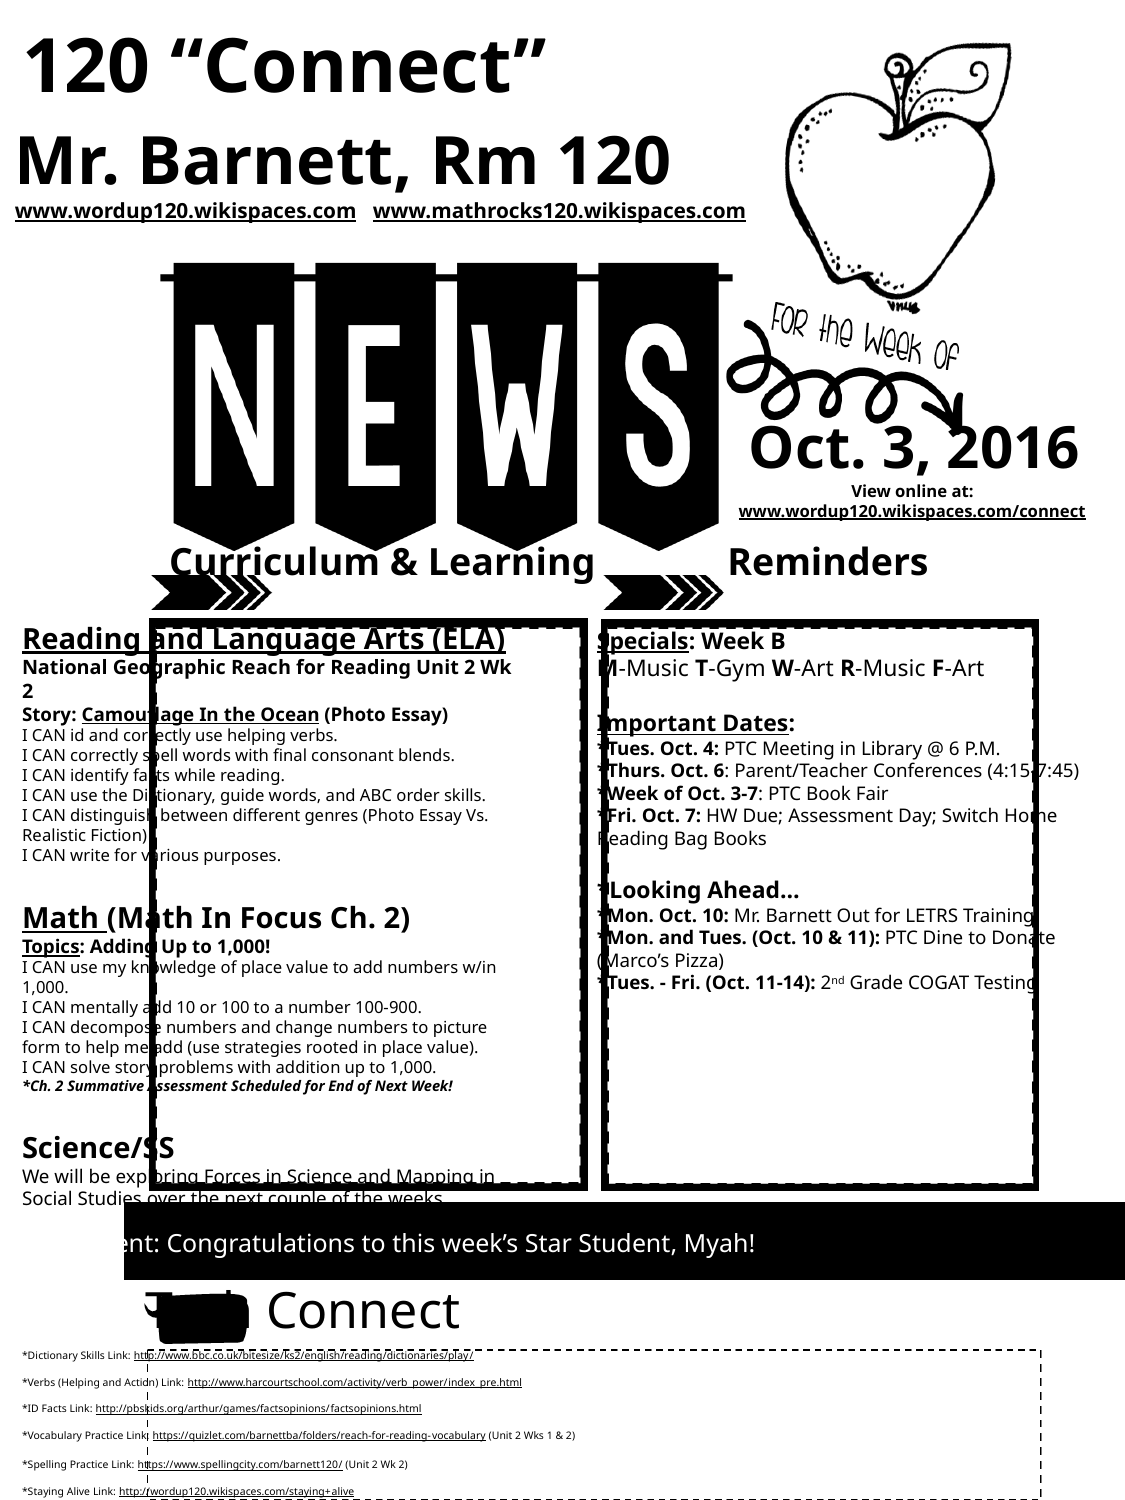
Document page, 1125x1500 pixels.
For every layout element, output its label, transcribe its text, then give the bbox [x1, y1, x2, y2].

picture [0, 0, 1125, 1190]
text_box *Dictionary Skills Link: http://www.bbc.co.uk/bitesize/ks2/english/reading/dictionaries/play/ *Verbs (Helping and Action) Link: http://www.harcourtschool.com/activity/verb_power/index_pre.html *ID Facts Link: http://pbskids.org/arthur/games/factsopinions/factsopinions.html *Vocabulary Practice Link: https://quizlet.com/barnettba/folders/reach-for-reading-vocabulary (Unit 2 Wks 1 & 2) *Spelling Practice Link: https://www.spellingcity.com/barnett120/ (Unit 2 Wk 2) *Staying Alive Link: http://wordup120.wikispaces.com/staying+alive FLIP ONTO THE BACK FOR DIRECTIONS ON HOW TO ACCESS MOBYMAX ONLINE CORE SKILLS PRACTICE AND XTRAMATH FACTS PRACTICE!!! [7, 1341, 1112, 1500]
text_box Oct. 3, 2016 View online at: www.wordup120.wikispaces.com/connect [713, 403, 1116, 531]
text_box Reading and Language Arts (ELA) National Geographic Reach for Reading Unit 2 Wk 2 Story: Camouflage In the Ocean (Photo Essay) I CAN id and correctly use helping verbs. I CAN correctly spell words with final consonant blends. I CAN identify facts while reading. I CAN use the Dictionary, guide words, and ABC order skills. I CAN distinguish between different genres (Photo Essay Vs. Realistic Fiction) I CAN write for various purposes. Math (Math In Focus Ch. 2) Topics: Adding Up to 1,000! I CAN use my knowledge of place value to add numbers w/in 1,000. I CAN mentally add 10 or 100 to a number 100-900. I CAN decompose numbers and change numbers to picture form to help me add (use strategies rooted in place value). I CAN solve story problems with addition up to 1,000. *Ch. 2 Summative Assessment Scheduled for End of Next Week! Science/SS We will be exploring Forces in Science and Mapping in Social Studies over the next couple of the weeks. [7, 612, 542, 1190]
text_box Reminders [712, 531, 1114, 591]
text_box Tech Connect [131, 1270, 863, 1341]
text_box Mr. Barnett, Rm 120 www.wordup120.wikispaces.com www.mathrocks120.wikispaces.com [0, 110, 802, 234]
text_box Specials: Week B M-Music T-Gym W-Art R-Music F-Art Important Dates: *Tues. Oct. 4: PTC Meeting in Library @ 6 P.M. *Thurs. Oct. 6: Parent/Teacher Conferences (4:15-7:45) *Week of Oct. 3-7: PTC Book Fair *Fri. Oct. 7: HW Due; Assessment Day; Switch Home Reading Bag Books *Looking Ahead… *Mon. Oct. 10: Mr. Barnett Out for LETRS Training *Mon. and Tues. (Oct. 10 & 11): PTC Dine to Donate (Marco’s Pizza) *Tues. - Fri. (Oct. 11-14): 2nd Grade COGAT Testing [582, 618, 1104, 1079]
text_box Curriculum & Learning [154, 530, 641, 591]
text_box Star Student: Congratulations to this week’s Star Student, Myah! [0, 1190, 1125, 1265]
text_box 120 “Connect” [7, 10, 782, 115]
picture [0, 1265, 1125, 1500]
